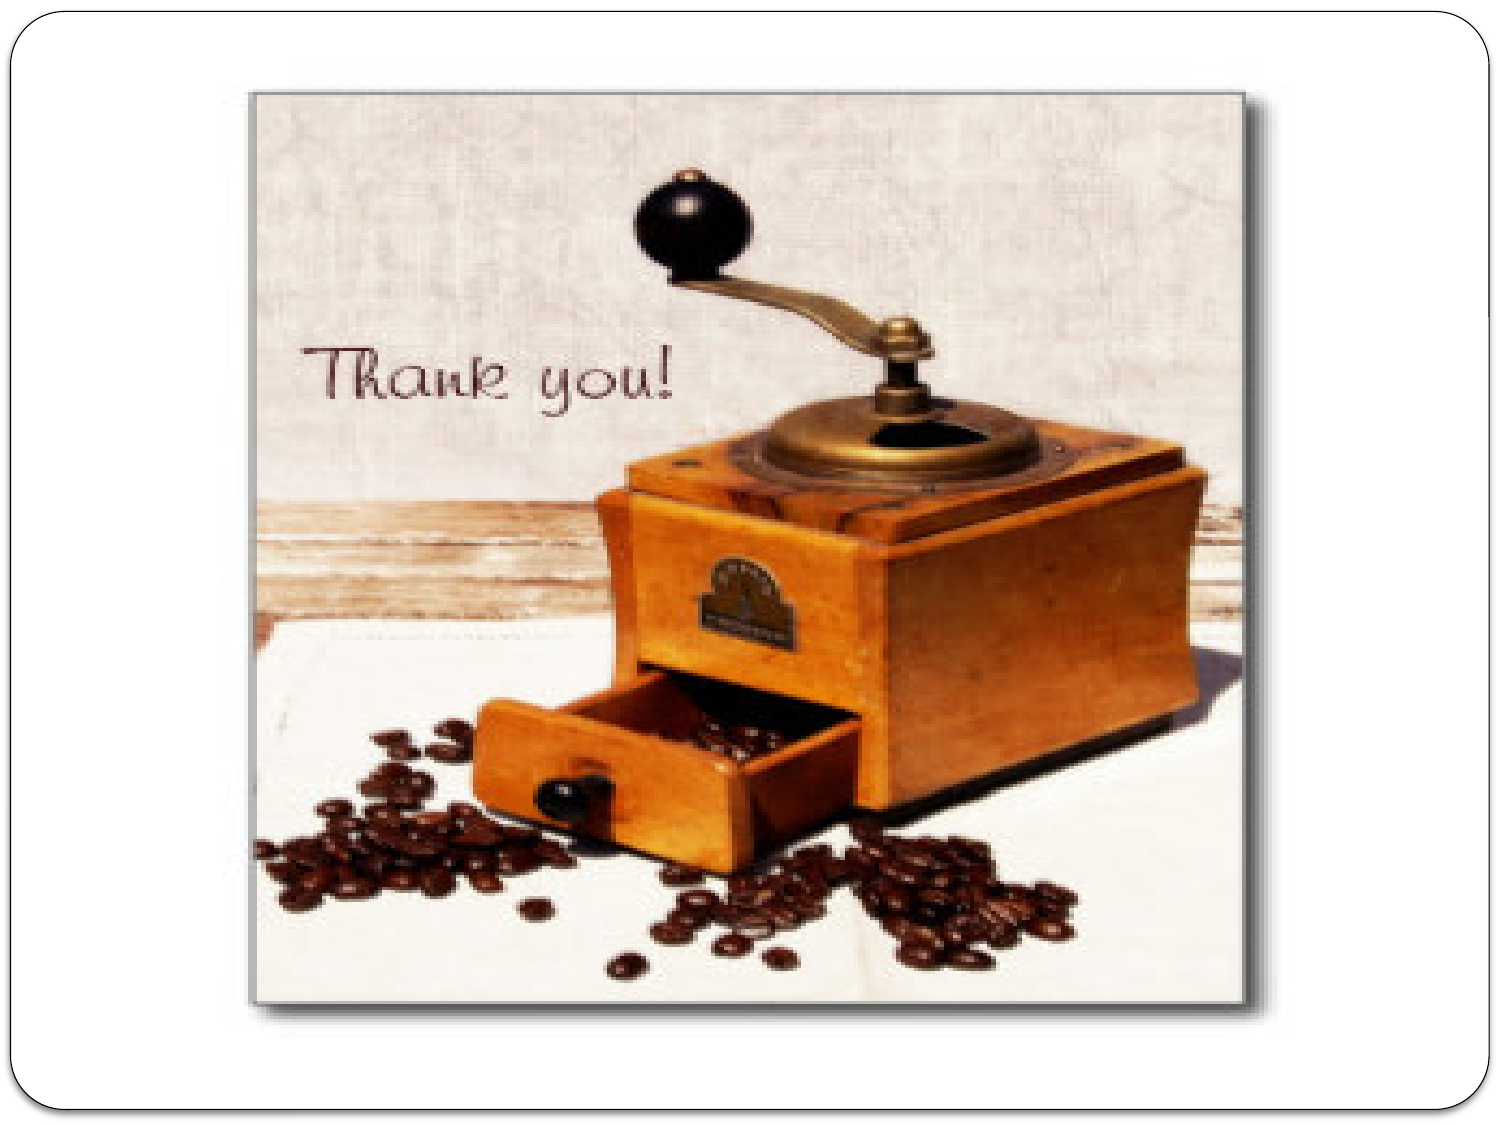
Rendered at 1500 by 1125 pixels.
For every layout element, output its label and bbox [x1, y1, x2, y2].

picture [49, 62, 1451, 1038]
